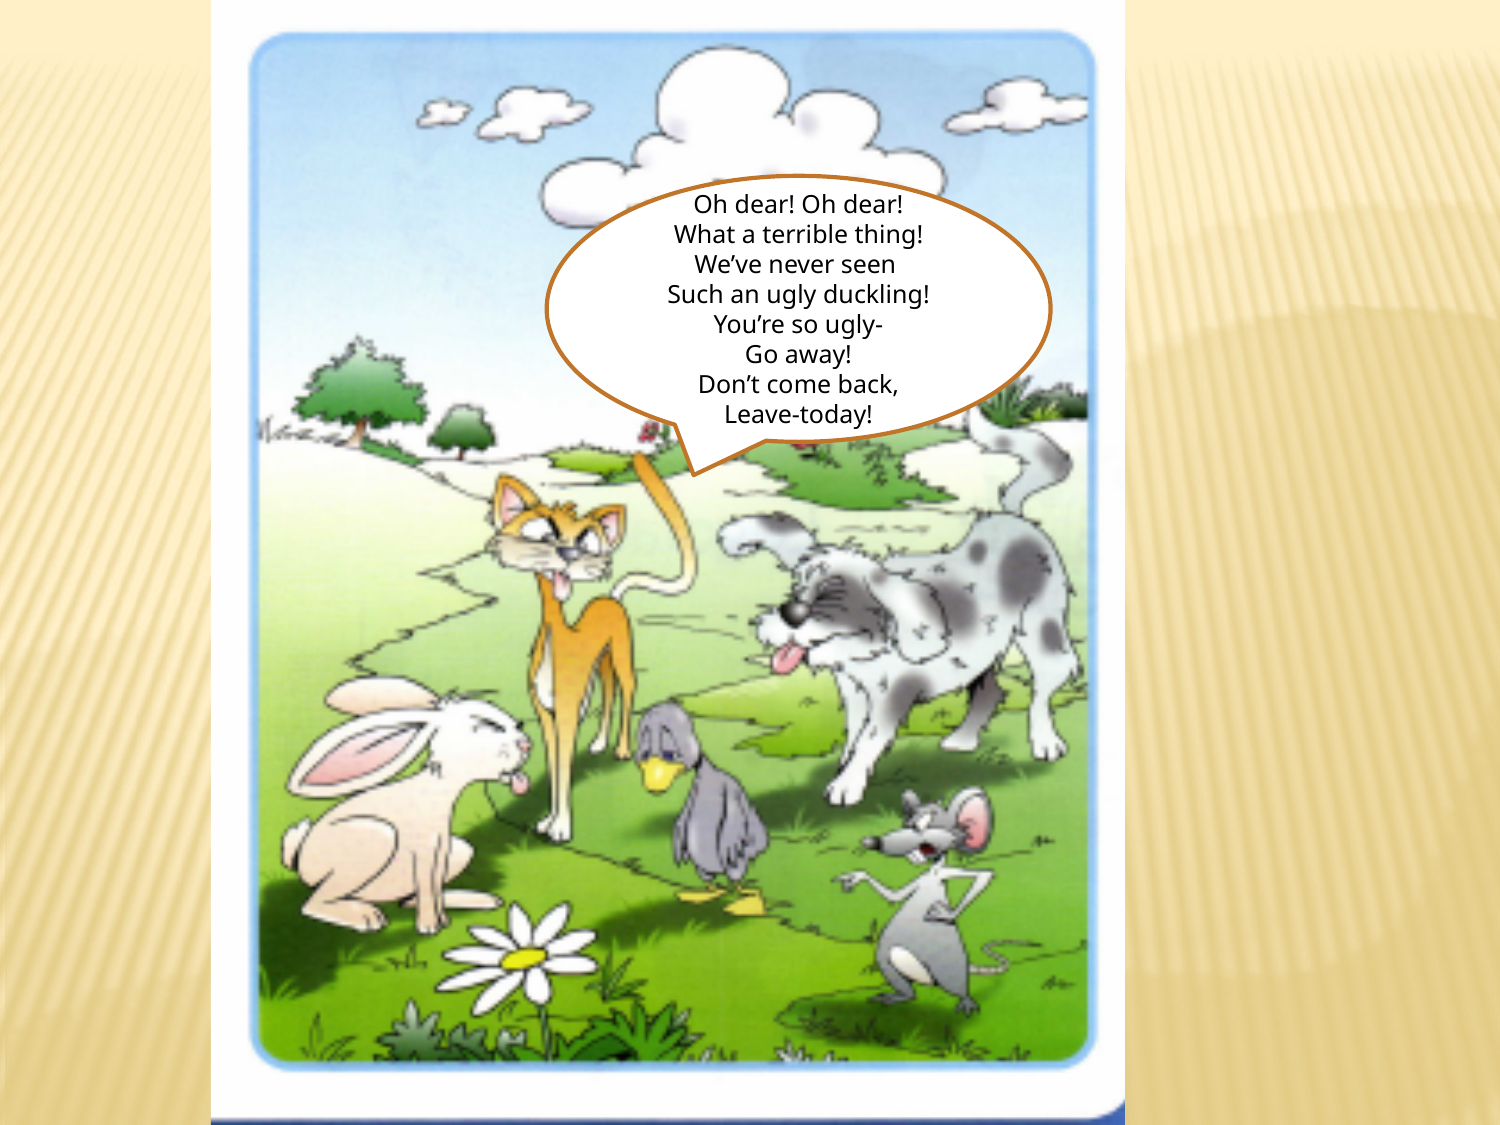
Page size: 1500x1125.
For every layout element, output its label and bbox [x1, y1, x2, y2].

picture [210, 0, 1126, 1125]
